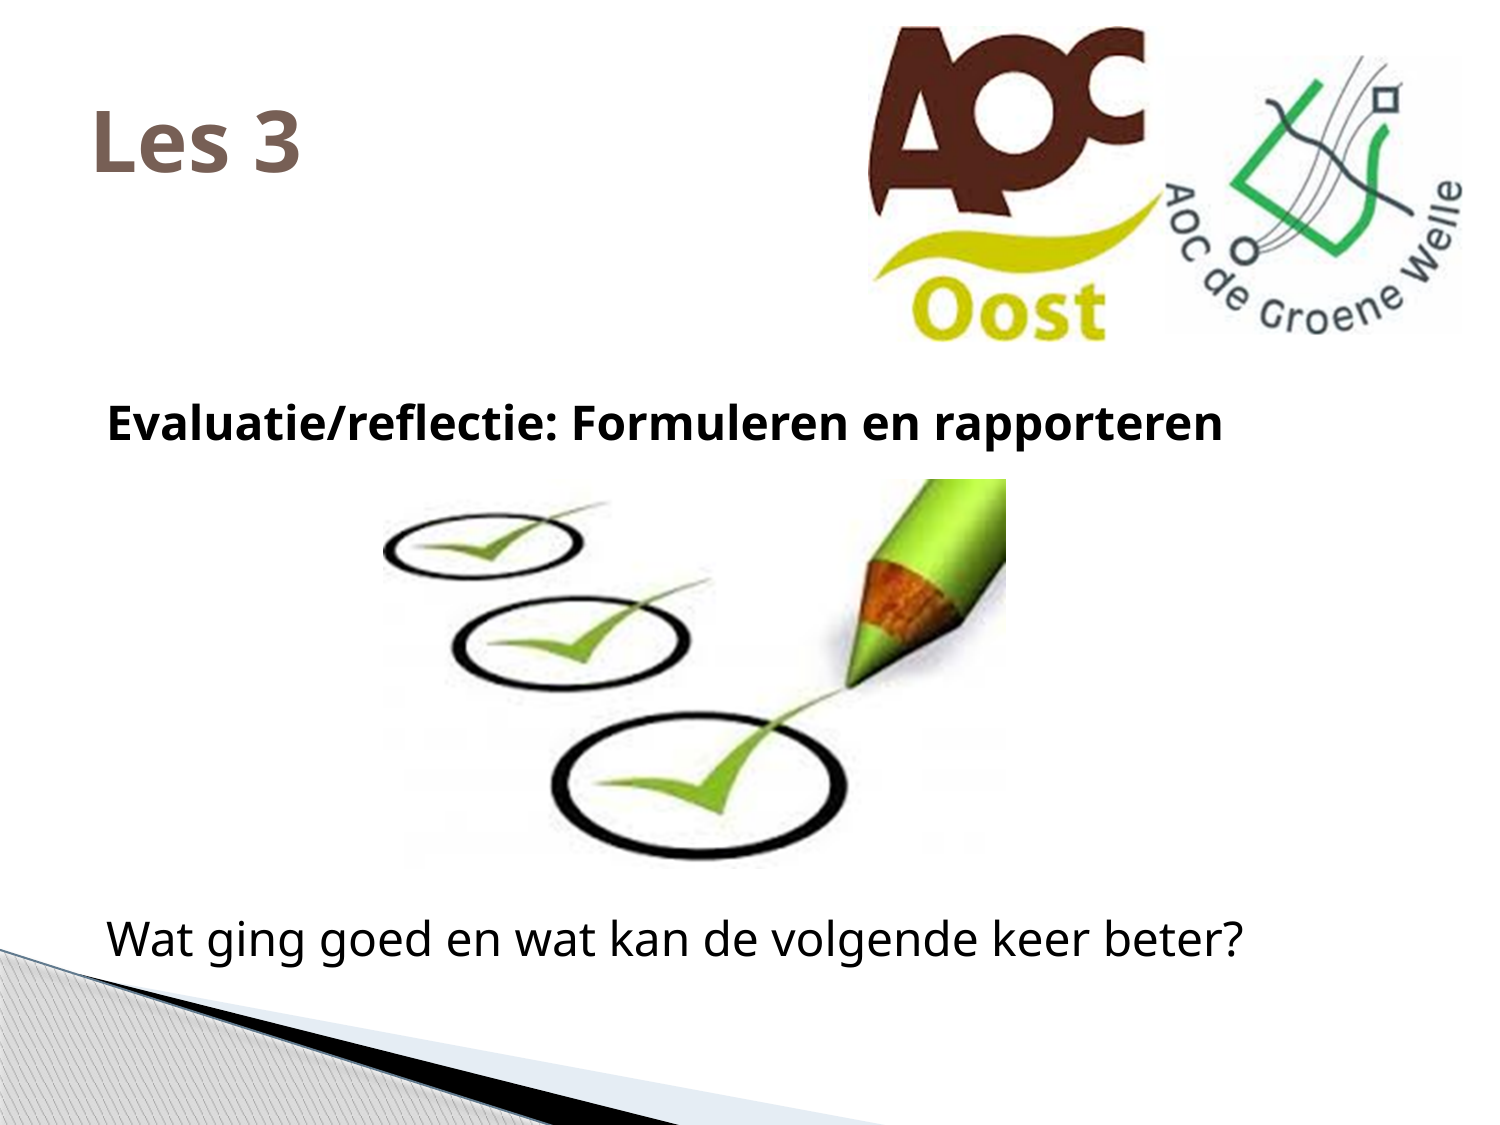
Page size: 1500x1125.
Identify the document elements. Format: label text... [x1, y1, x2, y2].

picture [383, 479, 1007, 870]
picture [867, 26, 1473, 365]
list Evaluatie/reflectie: Formuleren en rapporteren Wat ging goed en wat kan de volgende keer beter? [75, 385, 1425, 986]
title Les 3 [75, 45, 862, 233]
